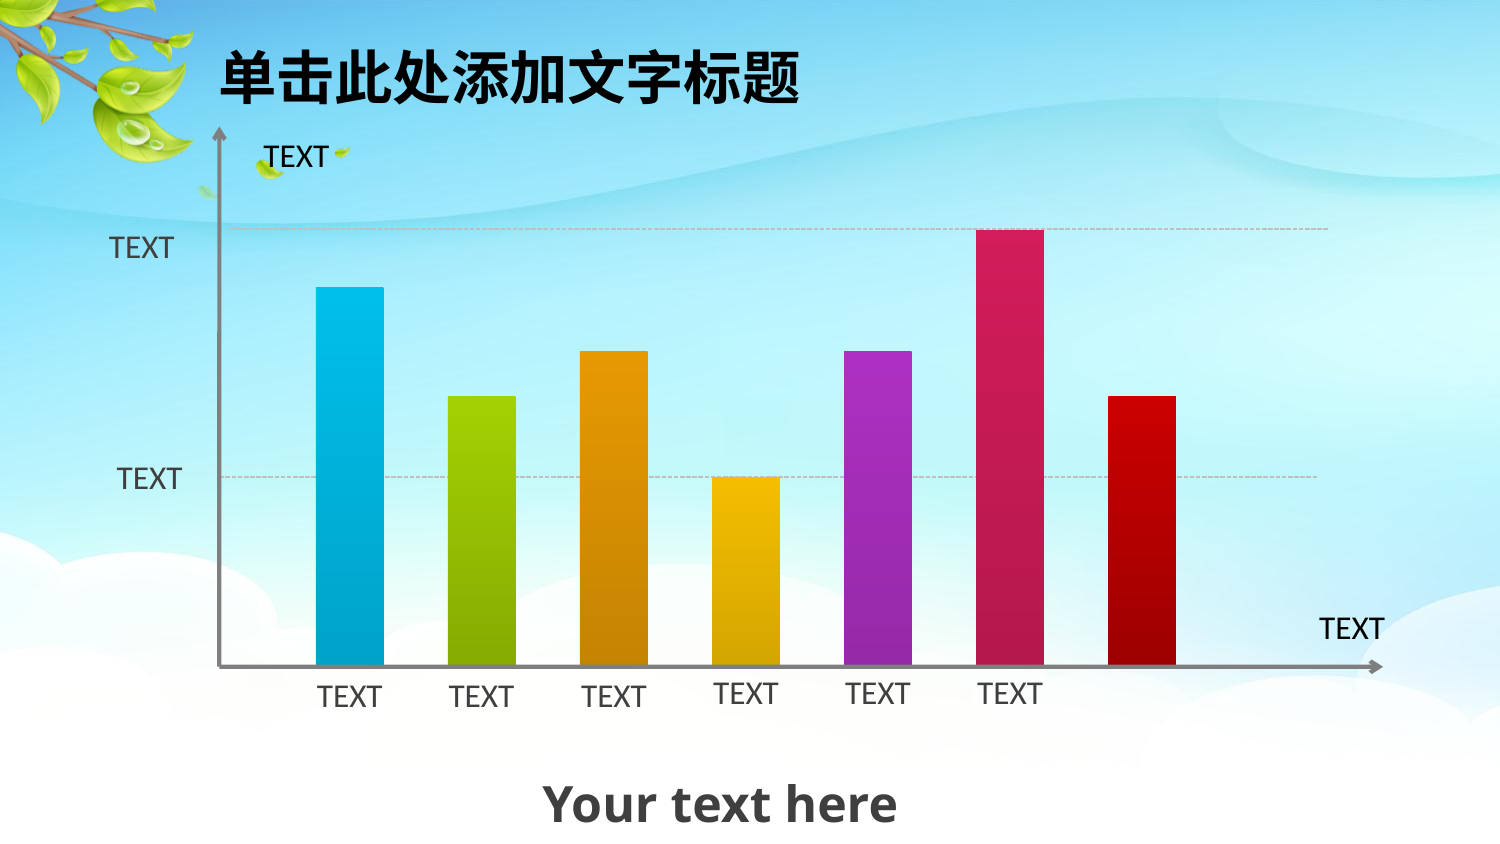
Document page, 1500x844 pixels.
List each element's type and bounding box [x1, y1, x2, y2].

text_box [0, 126, 1500, 844]
picture [0, 0, 1500, 126]
